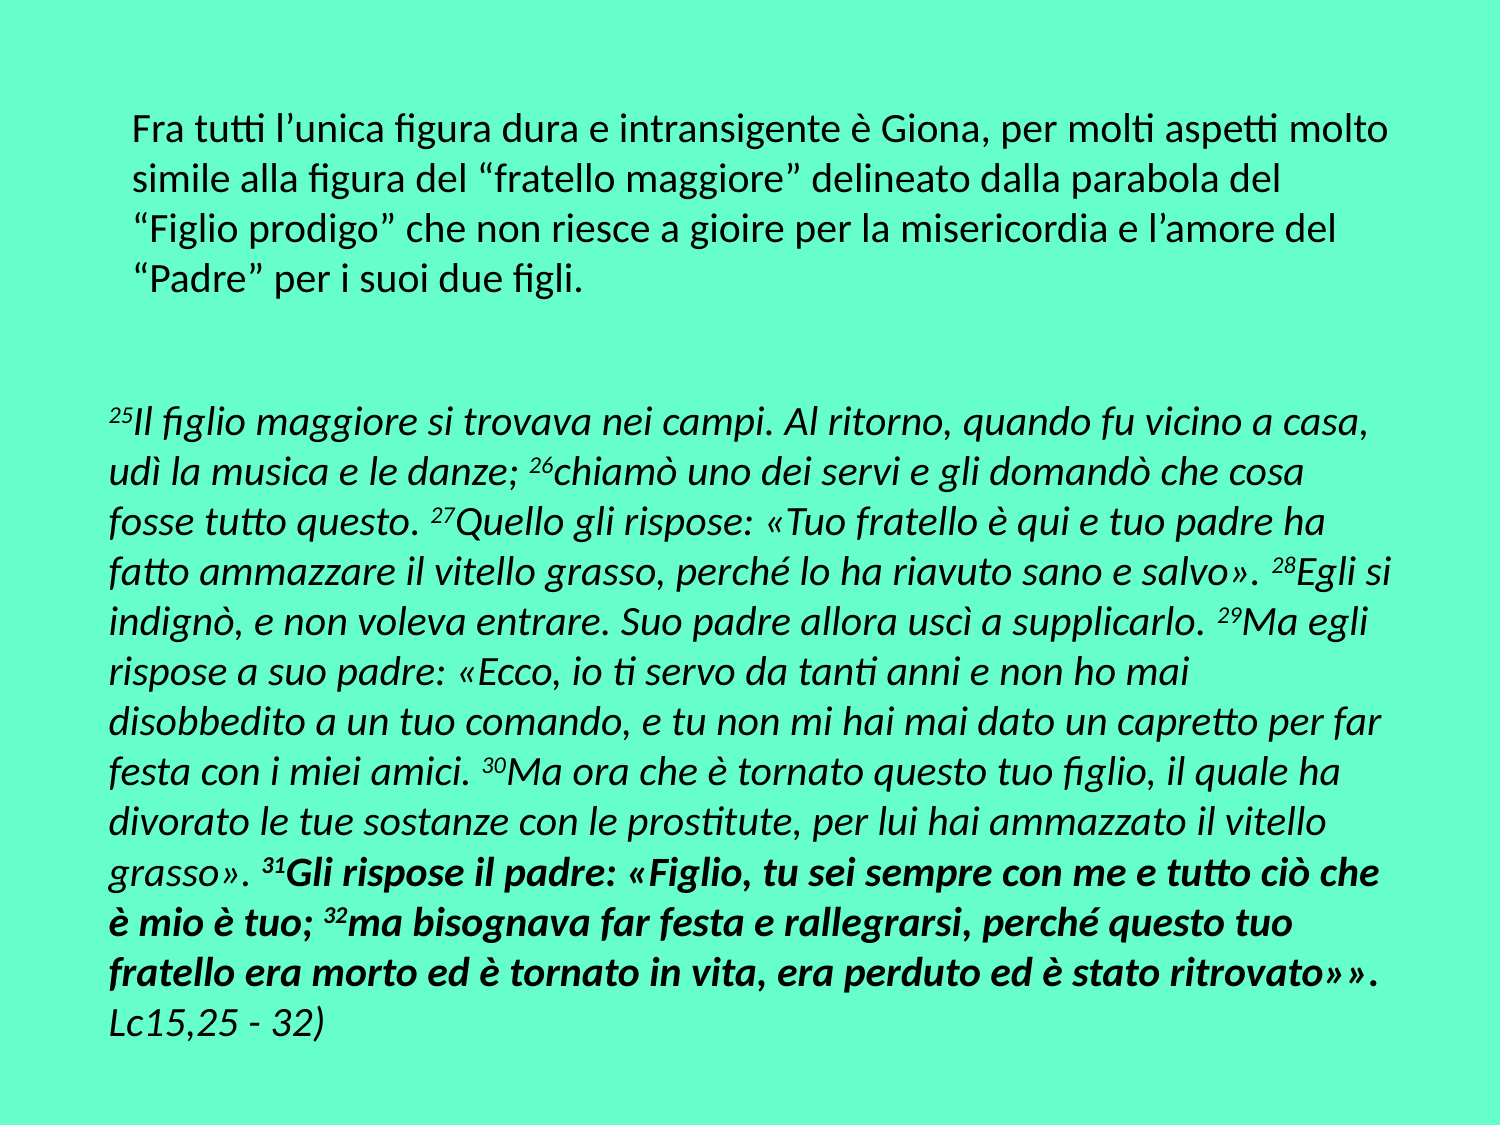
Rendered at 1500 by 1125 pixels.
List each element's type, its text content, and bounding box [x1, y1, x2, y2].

text_box 25Il figlio maggiore si trovava nei campi. Al ritorno, quando fu vicino a casa, udì la musica e le danze; 26chiamò uno dei servi e gli domandò che cosa fosse tutto questo. 27Quello gli rispose: «Tuo fratello è qui e tuo padre ha fatto ammazzare il vitello grasso, perché lo ha riavuto sano e salvo». 28Egli si indignò, e non voleva entrare. Suo padre allora uscì a supplicarlo. 29Ma egli rispose a suo padre: «Ecco, io ti servo da tanti anni e non ho mai disobbedito a un tuo comando, e tu non mi hai mai dato un capretto per far festa con i miei amici. 30Ma ora che è tornato questo tuo figlio, il quale ha divorato le tue sostanze con le prostitute, per lui hai ammazzato il vitello grasso». 31Gli rispose il padre: «Figlio, tu sei sempre con me e tutto ciò che è mio è tuo; 32ma bisognava far festa e rallegrarsi, perché questo tuo fratello era morto ed è tornato in vita, era perduto ed è stato ritrovato»». Lc15,25 - 32) [93, 386, 1407, 1052]
text_box Fra tutti l’unica figura dura e intransigente è Giona, per molti aspetti molto simile alla figura del “fratello maggiore” delineato dalla parabola del “Figlio prodigo” che non riesce a gioire per la misericordia e l’amore del “Padre” per i suoi due figli. [117, 93, 1407, 309]
